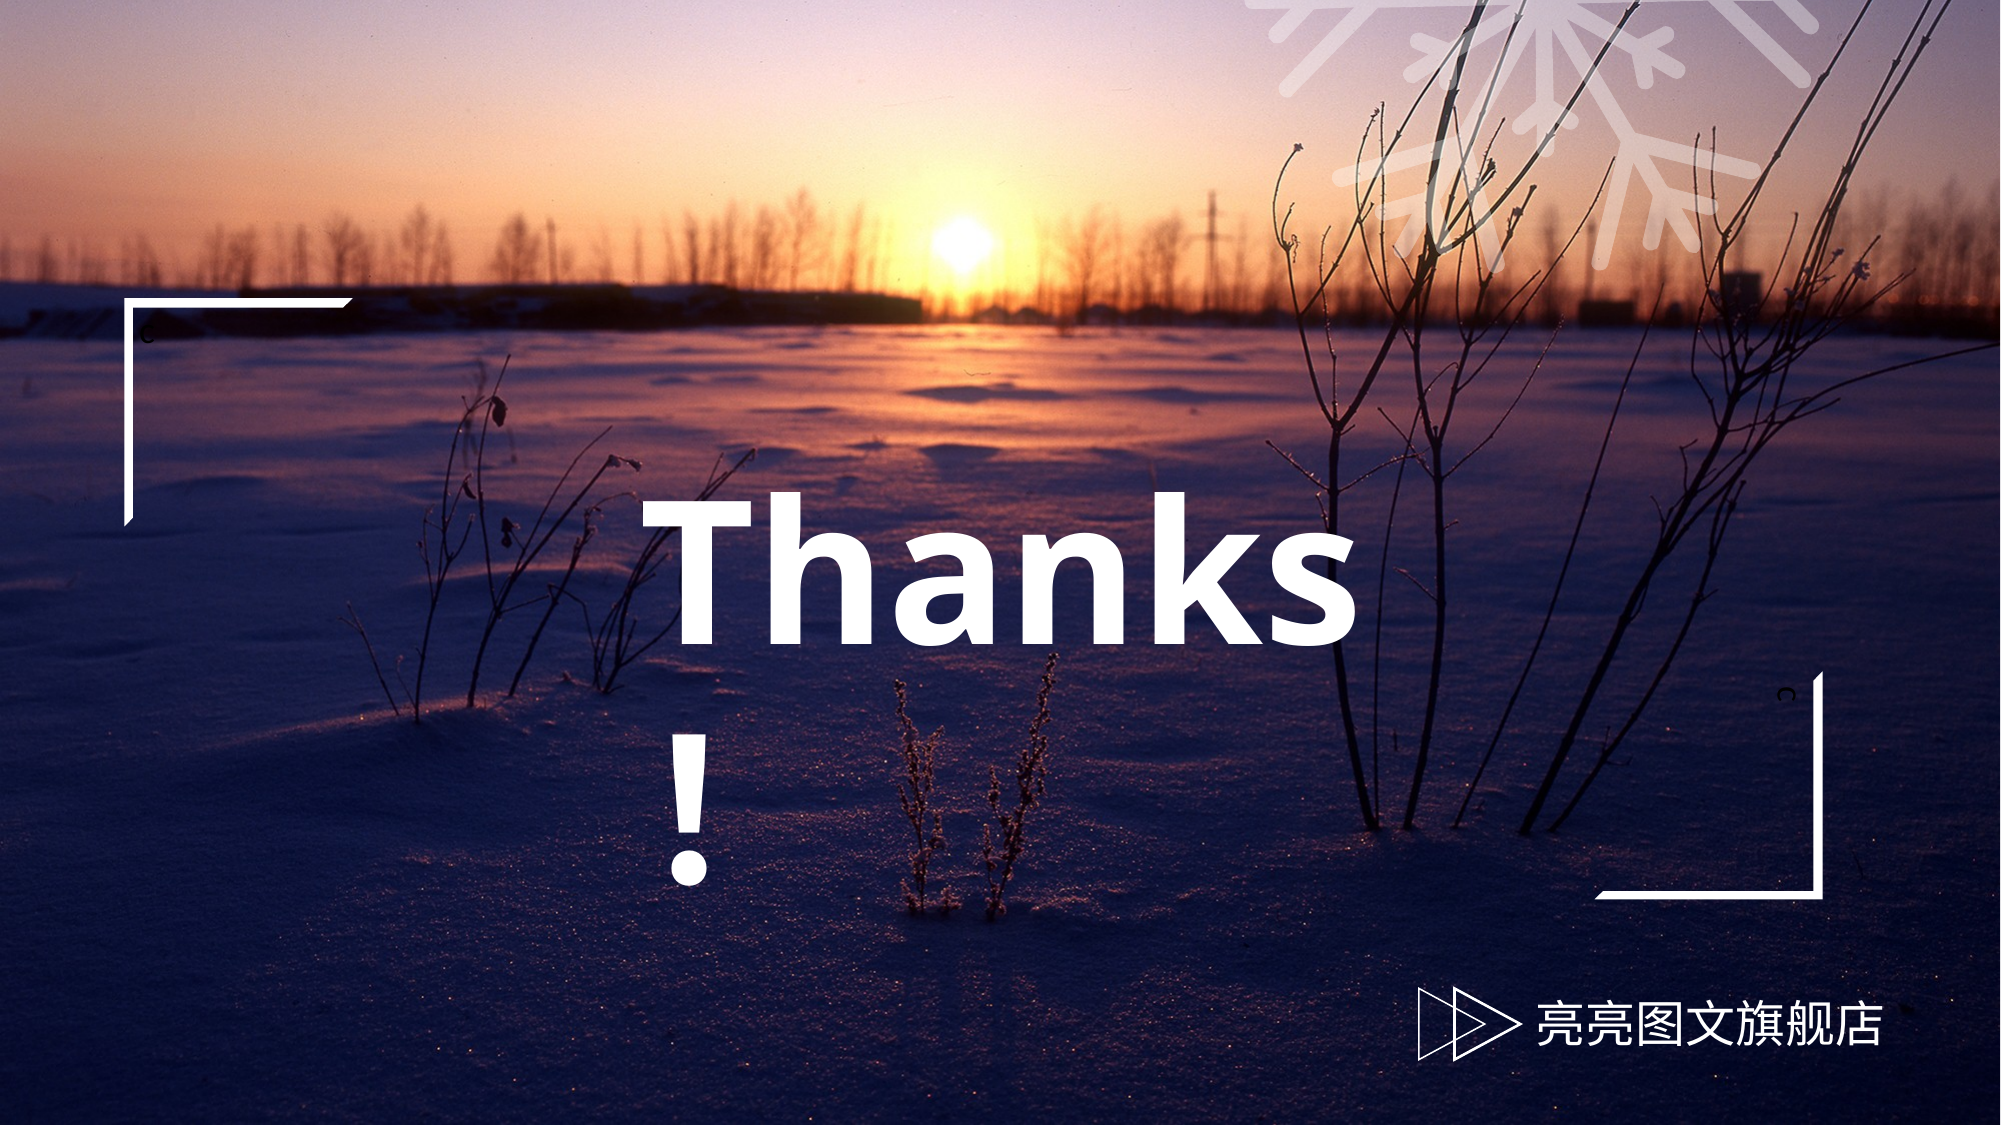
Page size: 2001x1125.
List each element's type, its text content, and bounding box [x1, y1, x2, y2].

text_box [1418, 988, 1521, 1060]
text_box 亮亮图文旗舰店 [1520, 984, 2000, 1060]
text_box c [1594, 671, 1823, 900]
text_box Thanks！ [625, 436, 1595, 932]
text_box [1244, 0, 1820, 274]
picture [0, 0, 2001, 1125]
text_box c [124, 298, 353, 527]
